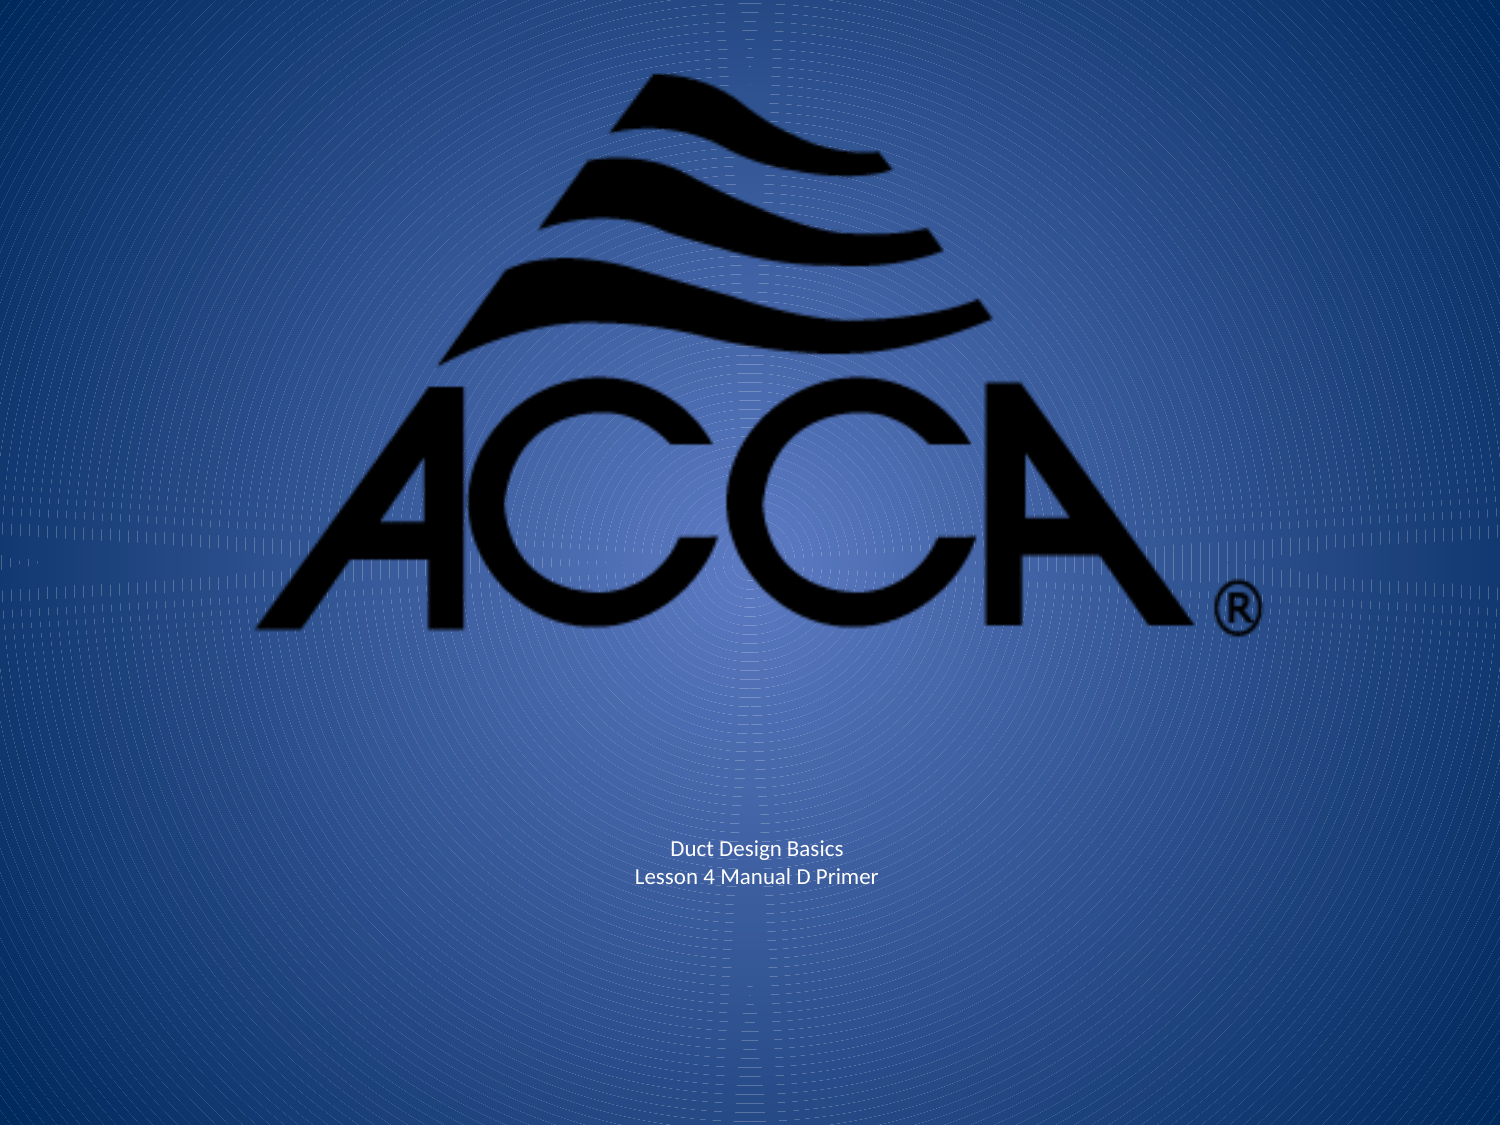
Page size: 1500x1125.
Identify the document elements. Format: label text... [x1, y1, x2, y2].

title Duct Design Basics Lesson 4 Manual D Primer [19, 825, 1495, 925]
picture [208, 12, 1306, 726]
